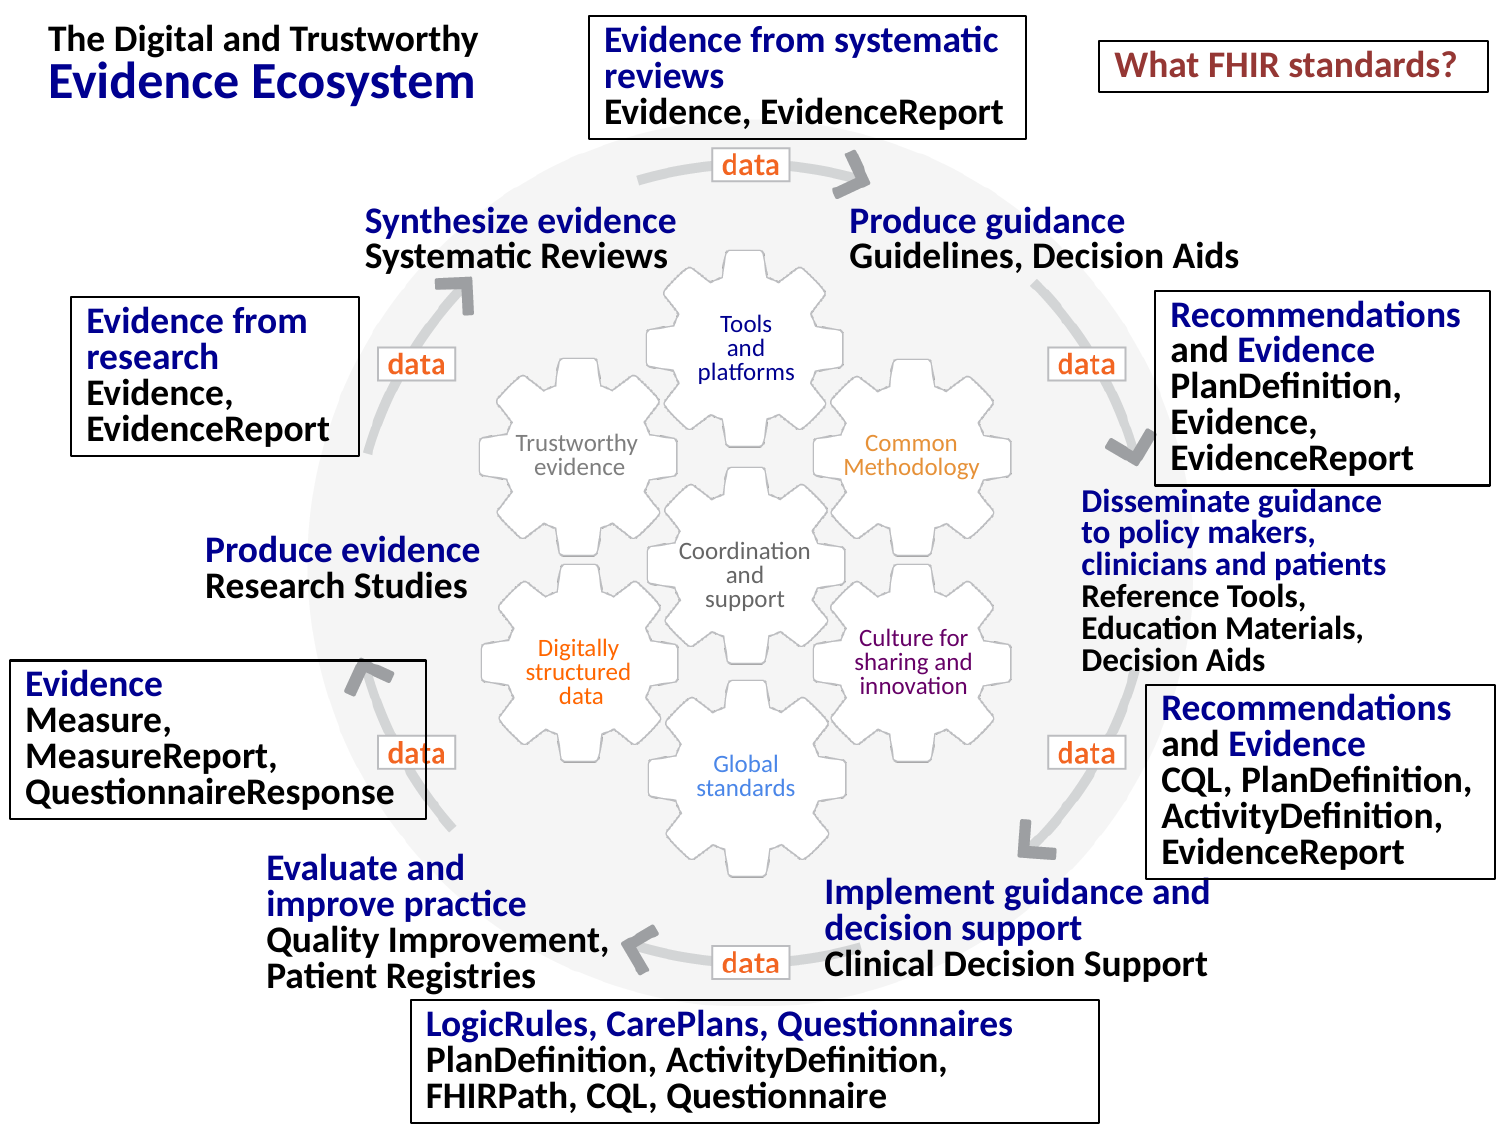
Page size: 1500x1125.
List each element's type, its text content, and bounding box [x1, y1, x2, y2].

text_box Evaluate and improve practice Quality Improvement, Patient Registries [251, 844, 655, 970]
text_box Recommendations and Evidence CQL, PlanDefinition, ActivityDefinition, EvidenceReport [1146, 684, 1495, 880]
text_box Recommendations and Evidence PlanDefinition, Evidence, EvidenceReport [1155, 290, 1490, 486]
text_box Synthesize evidence Systematic Reviews [349, 196, 814, 284]
text_box What FHIR standards? [1099, 41, 1489, 93]
text_box Disseminate guidance to policy makers, clinicians and patients Reference Tools, Education Materials, Decision Aids [1066, 479, 1410, 686]
text_box Produce guidance Guidelines, Decision Aids [834, 196, 1299, 284]
text_box LogicRules, CarePlans, Questionnaires PlanDefinition, ActivityDefinition, FHIRPath, CQL, Questionnaire [410, 999, 1100, 1123]
text_box Implement guidance and decision support Clinical Decision Support [809, 867, 1240, 991]
text_box Produce evidence Research Studies [190, 526, 655, 614]
picture [307, 119, 1193, 1006]
text_box Evidence Measure, MeasureReport, QuestionnaireResponse [10, 660, 427, 820]
text_box Evidence from research Evidence, EvidenceReport [71, 297, 359, 457]
text_box Evidence from systematic reviews Evidence, EvidenceReport [589, 16, 1027, 140]
